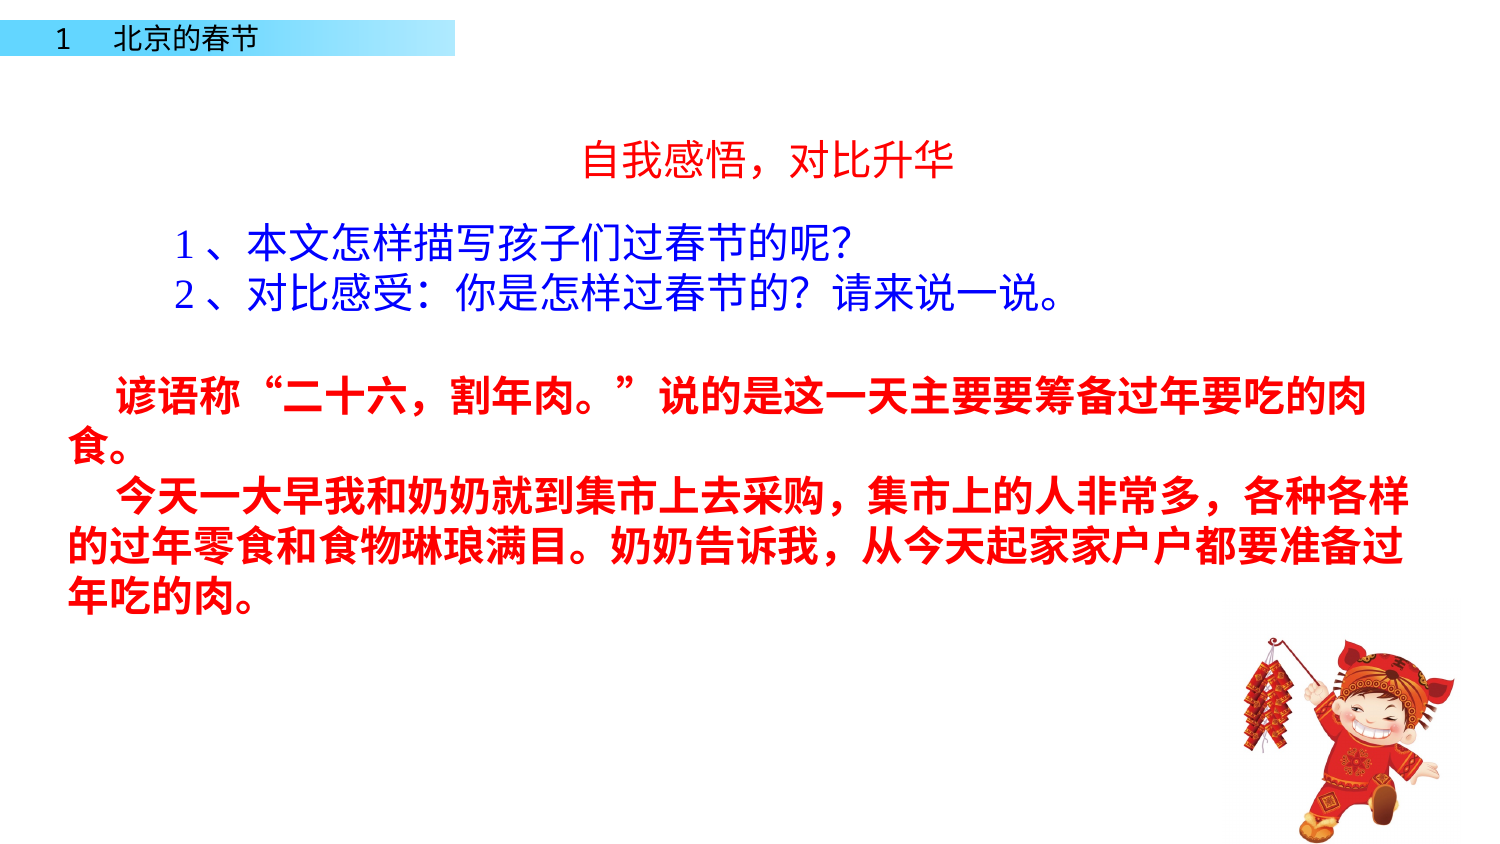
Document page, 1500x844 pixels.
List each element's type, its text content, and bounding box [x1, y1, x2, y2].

text_box [717, 136, 752, 209]
text_box 谚语称“二十六，割年肉。”说的是这一天主要要筹备过年要吃的肉食。 今天一大早我和奶奶就到集市上去采购，集市上的人非常多，各种各样的过年零食和食物琳琅满目。奶奶告诉我，从今天起家家户户都要准备过年吃的肉。 [53, 362, 1436, 628]
text_box [405, 136, 717, 209]
text_box 自我感悟，对比升华 [731, 126, 1164, 192]
picture [1222, 598, 1462, 844]
text_box 1、本文怎样描写孩子们过春节的呢？ 2、对比感受：你是怎样过春节的？请来说一说。 [159, 209, 1270, 362]
